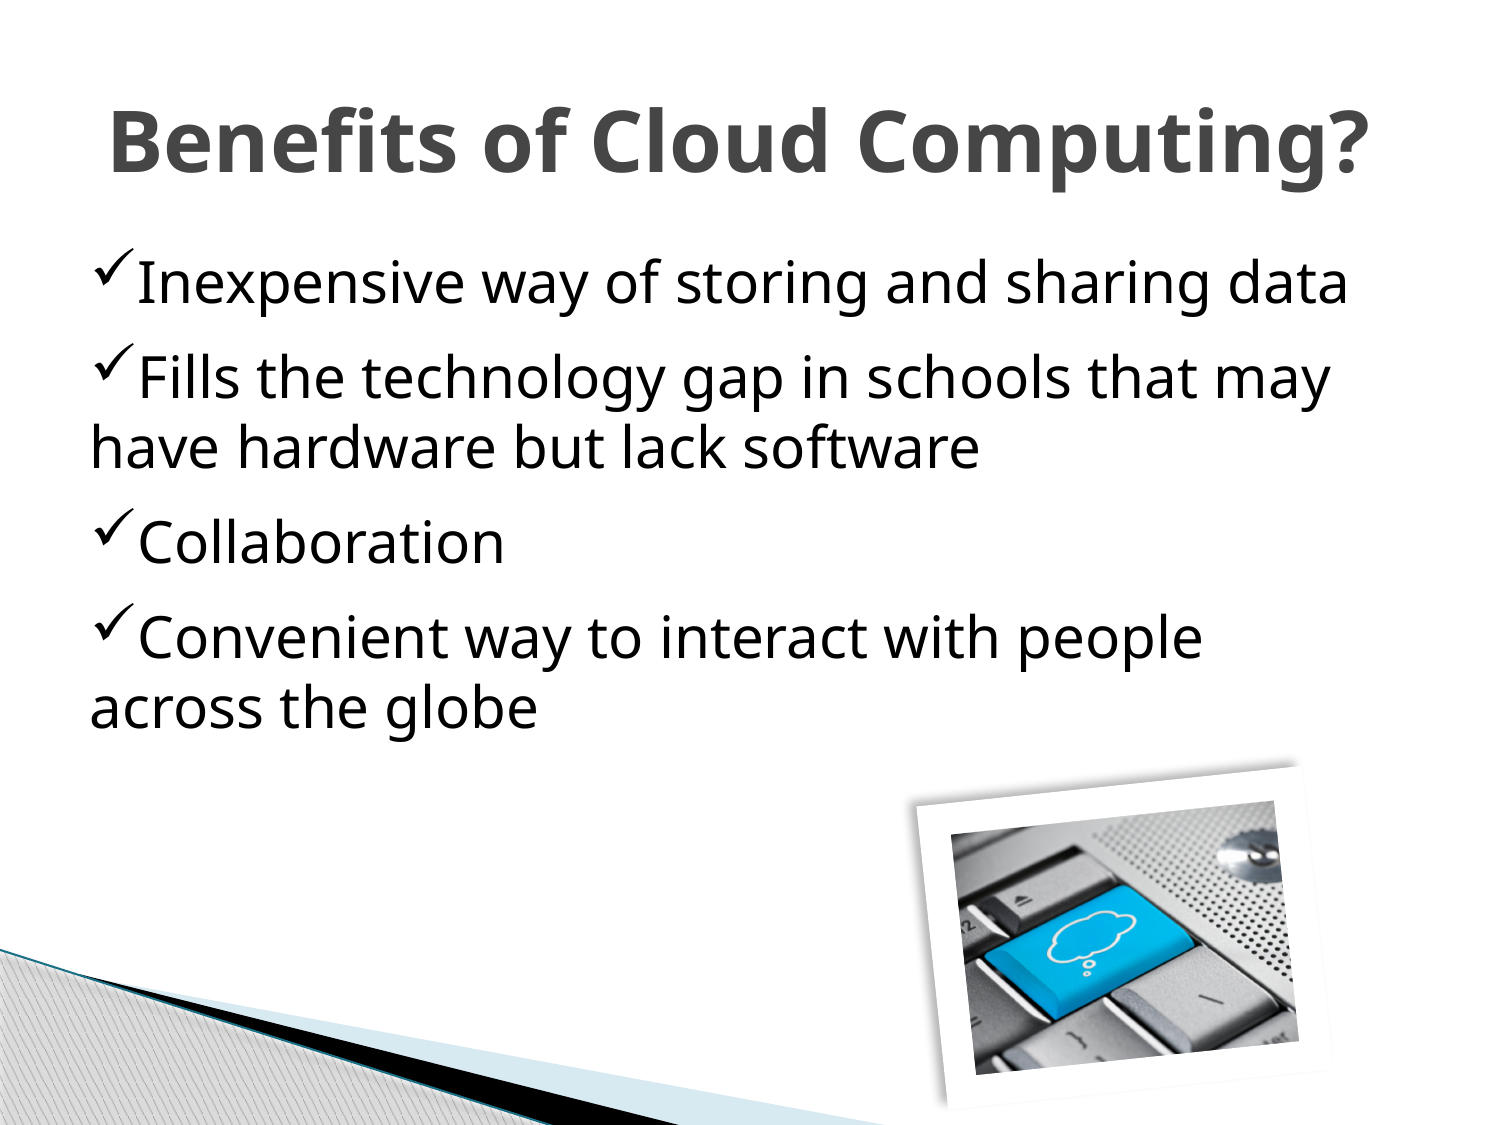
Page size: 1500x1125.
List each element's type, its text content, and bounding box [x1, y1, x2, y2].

picture [951, 801, 1299, 1074]
text_box Inexpensive way of storing and sharing data Fills the technology gap in schools that may have hardware but lack software Collaboration Convenient way to interact with people across the globe [75, 237, 1400, 793]
title Benefits of Cloud Computing? [75, 45, 1425, 233]
